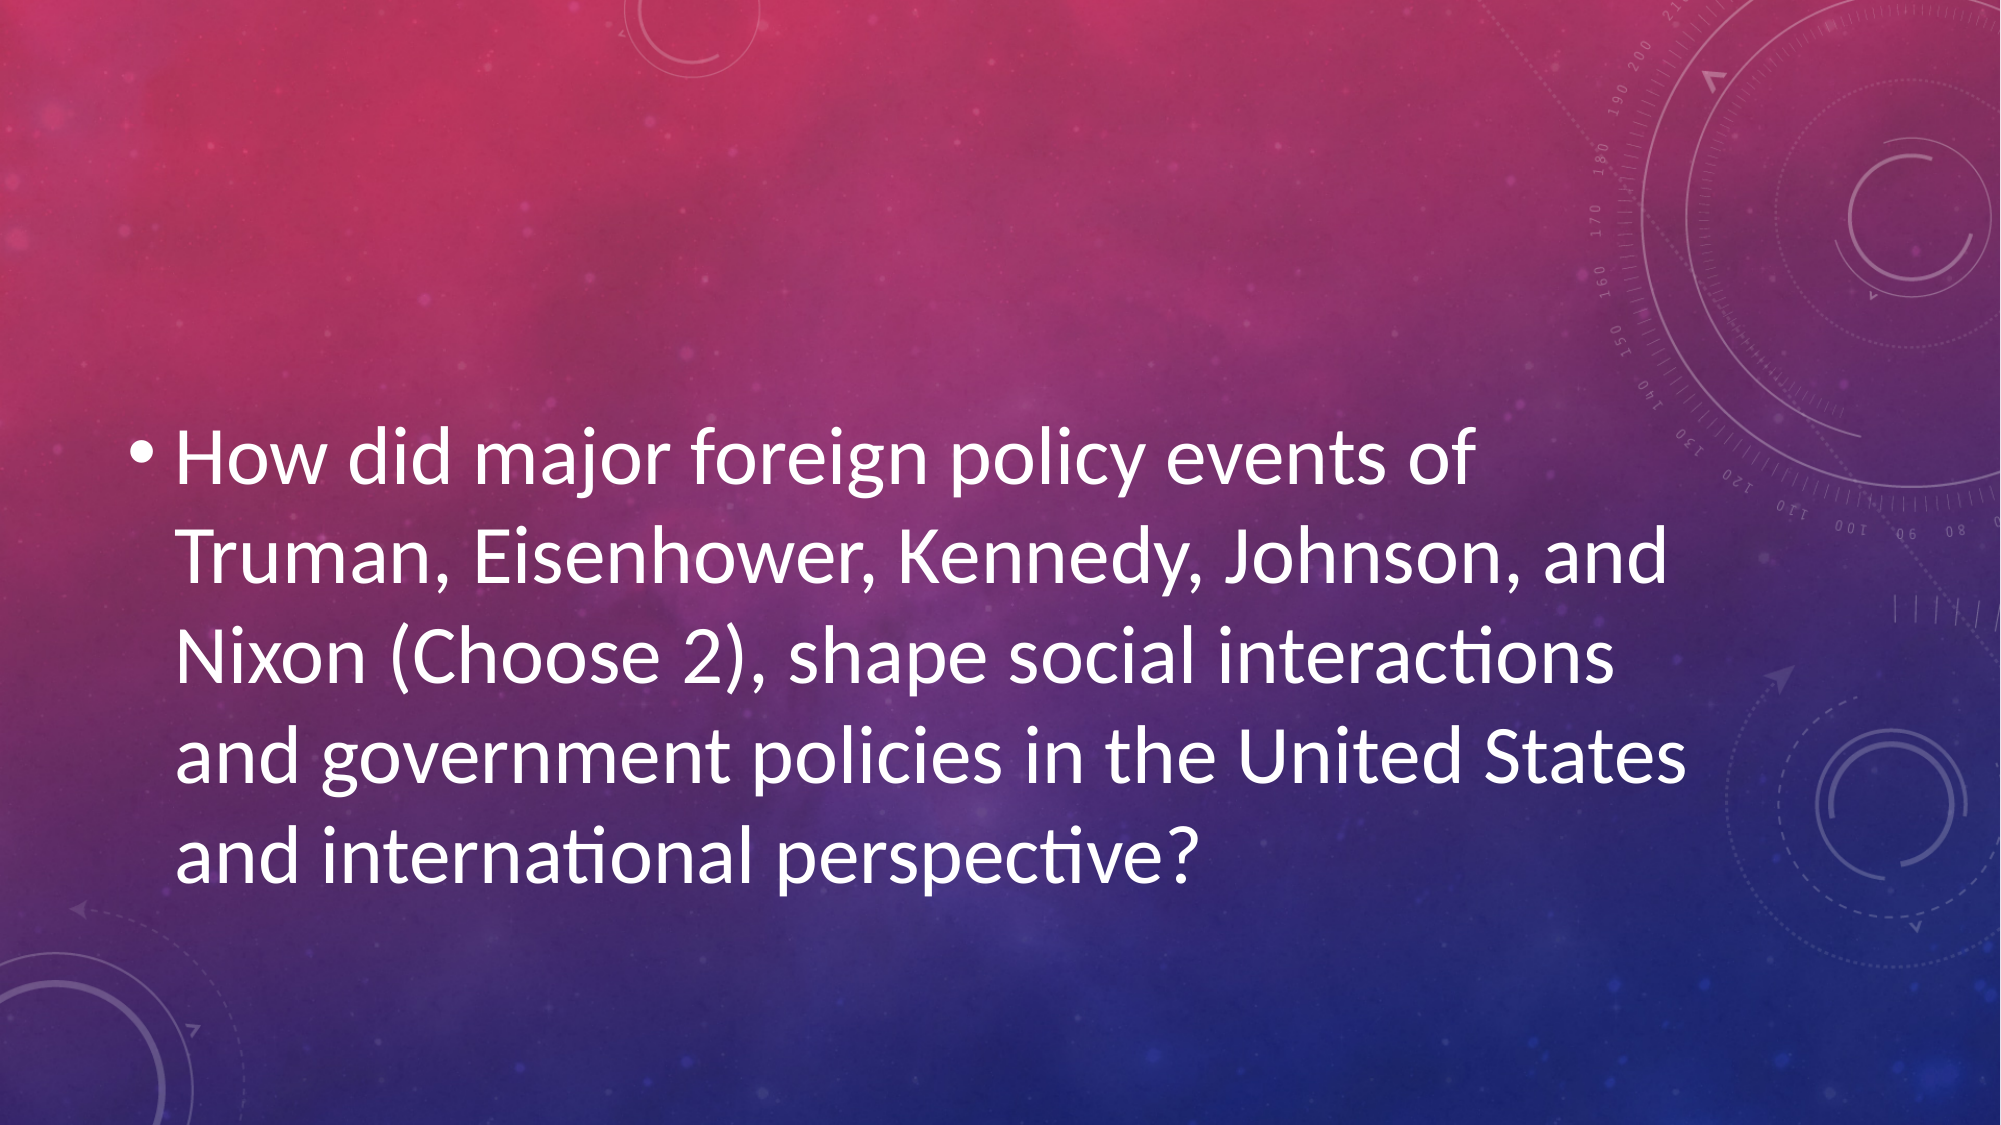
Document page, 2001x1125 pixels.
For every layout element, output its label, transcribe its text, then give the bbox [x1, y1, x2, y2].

list How did major foreign policy events of Truman, Eisenhower, Kennedy, Johnson, and Nixon (Choose 2), shape social interactions and government policies in the United States and international perspective? [112, 351, 1775, 950]
picture [0, 0, 2001, 1125]
